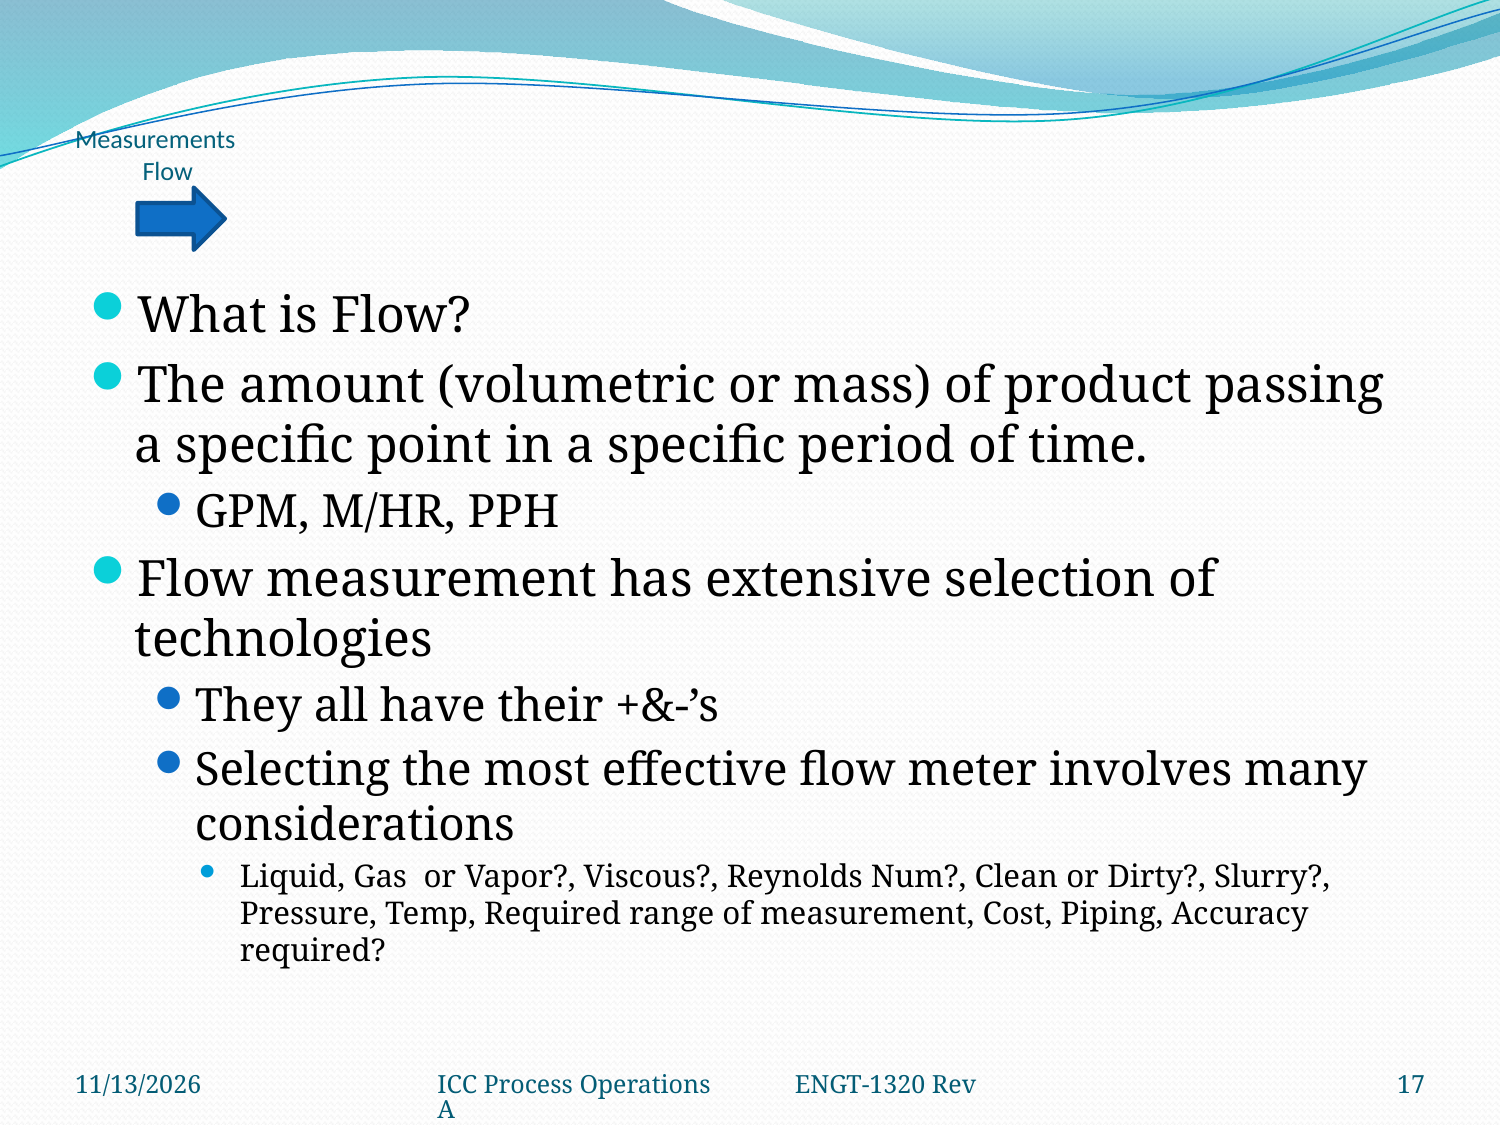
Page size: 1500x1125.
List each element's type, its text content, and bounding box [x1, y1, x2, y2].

footer ICC Process Operations ENGT-1320 Rev A [437, 1042, 988, 1103]
title Measurements Flow [75, 115, 1425, 250]
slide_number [75, 1042, 425, 1103]
list What is Flow? The amount (volumetric or mass) of product passing a specific point in a specific period of time. GPM, M/HR, PPH Flow measurement has extensive selection of technologies They all have their +&-’s Selecting the most effective flow meter involves many considerations Liquid, Gas or Vapor?, Viscous?, Reynolds Num?, Clean or Dirty?, Slurry?, Pressure, Temp, Required range of measurement, Cost, Piping, Accuracy required? [75, 275, 1425, 1063]
slide_number 17 [1299, 1042, 1425, 1103]
text_box [135, 185, 228, 252]
